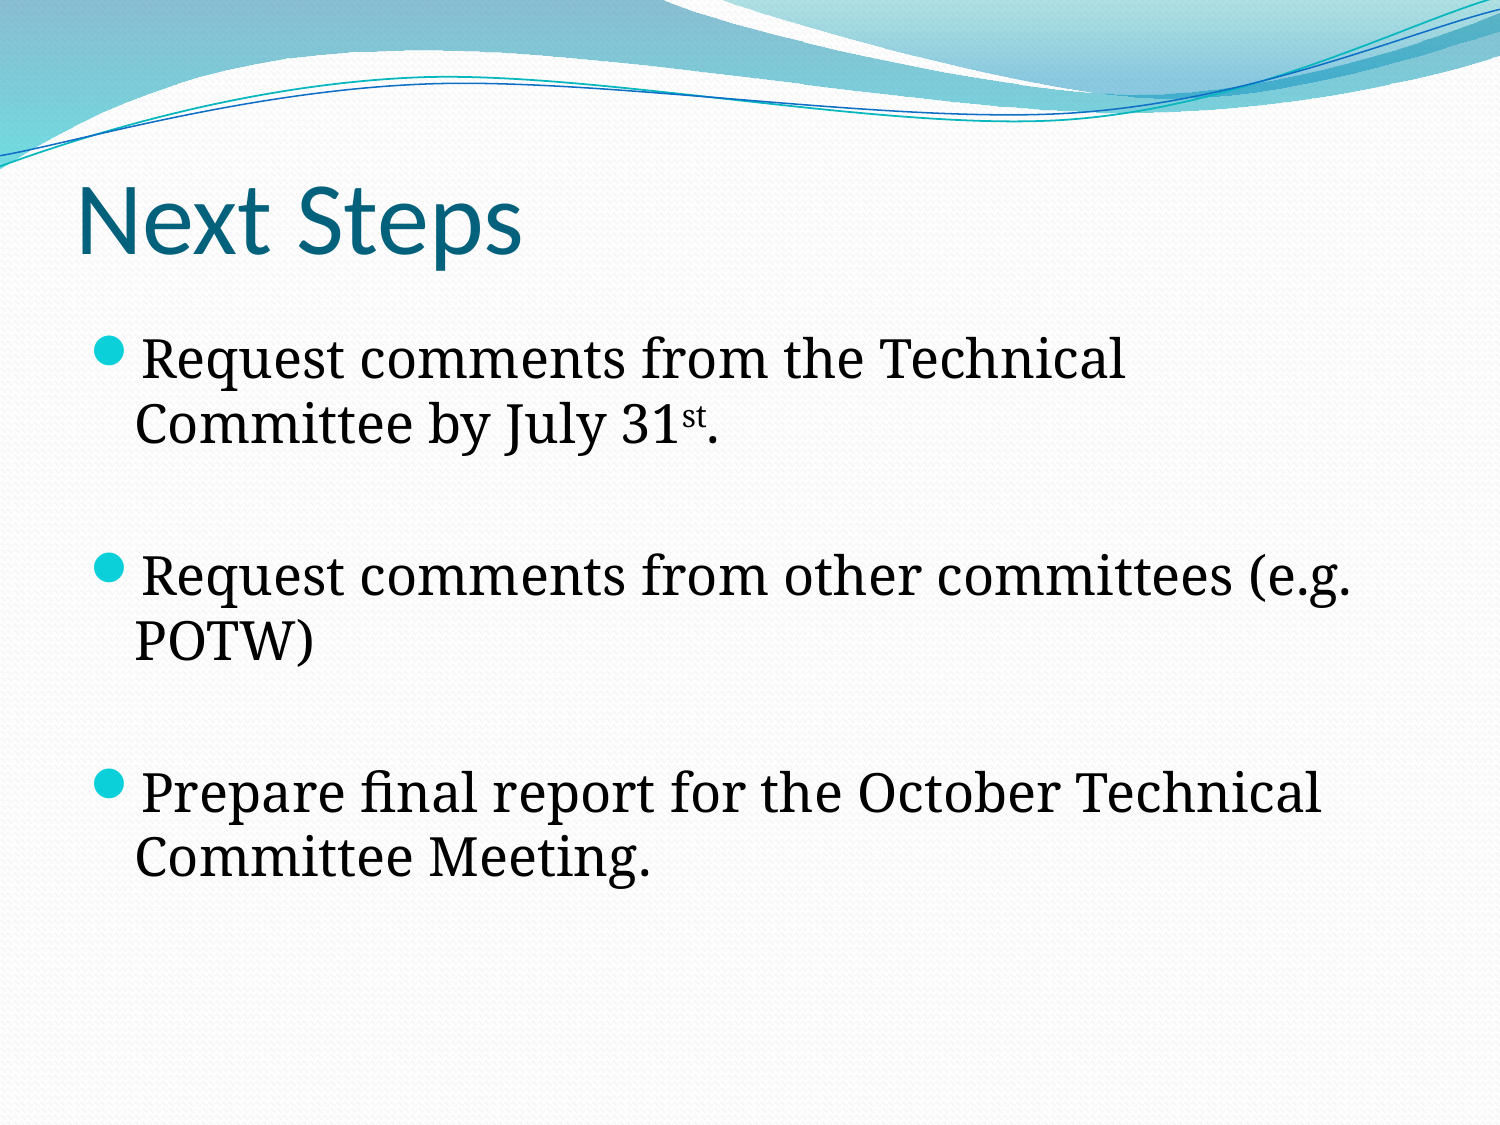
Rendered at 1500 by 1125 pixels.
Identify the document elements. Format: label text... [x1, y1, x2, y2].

title Next Steps [75, 115, 1425, 275]
list Request comments from the Technical Committee by July 31st. Request comments from other committees (e.g. POTW) Prepare final report for the October Technical Committee Meeting. [75, 317, 1425, 1038]
